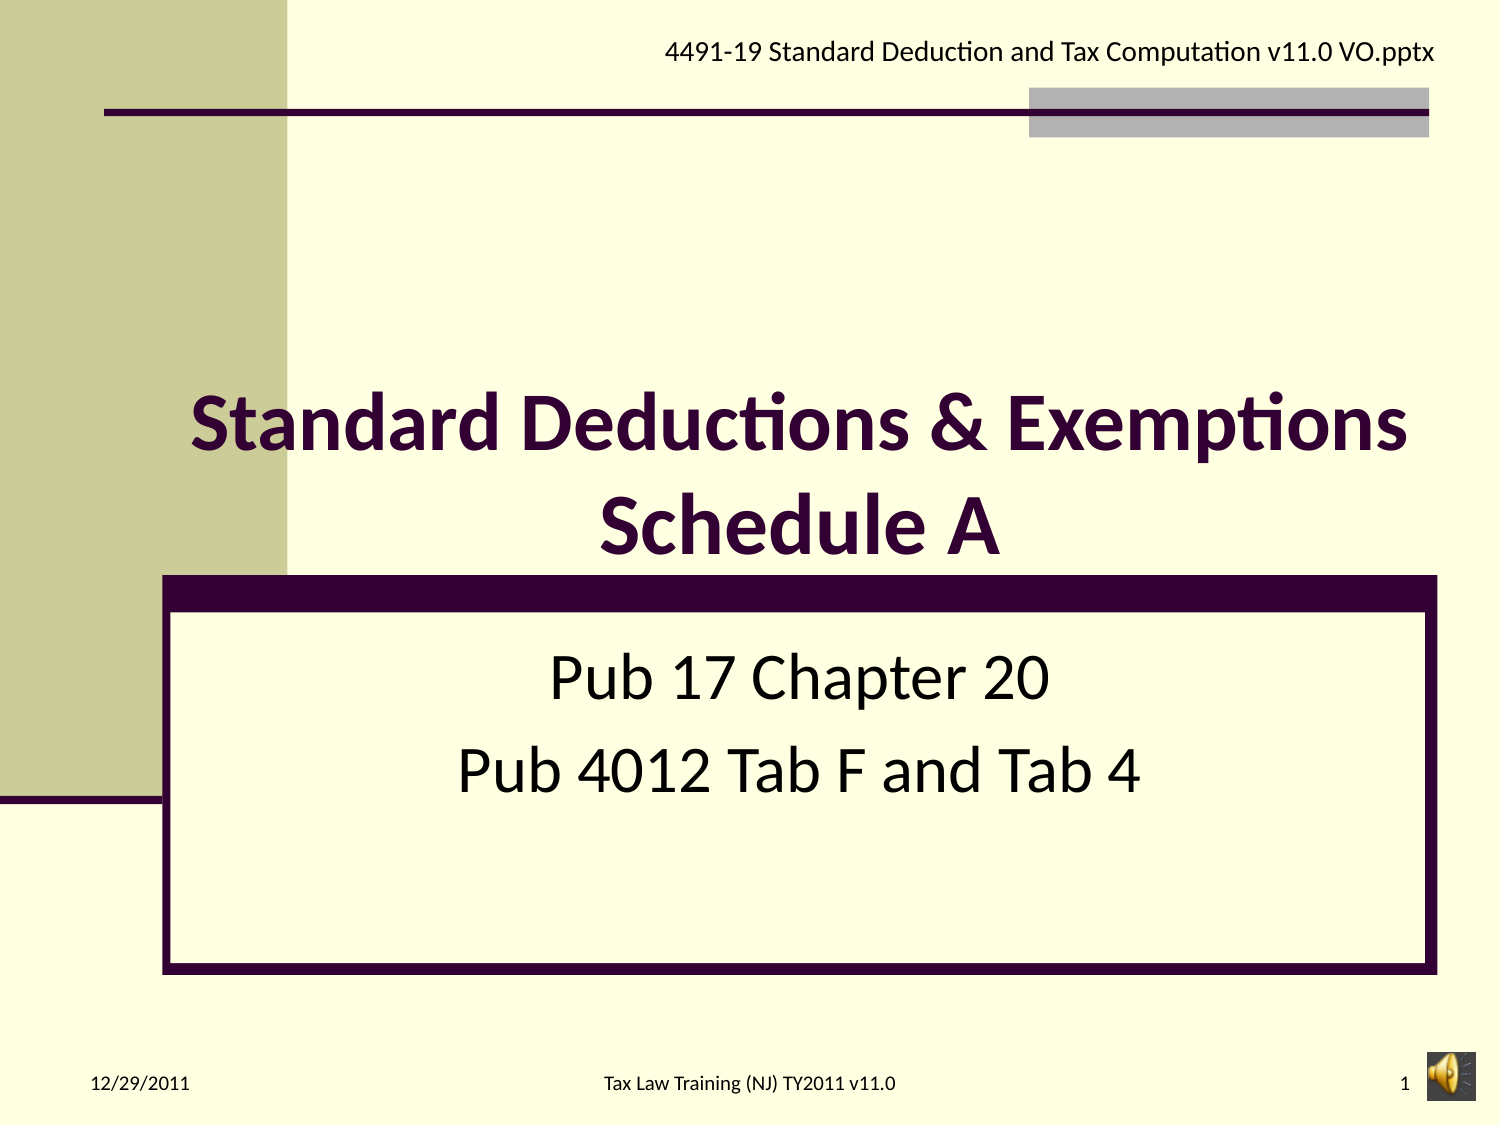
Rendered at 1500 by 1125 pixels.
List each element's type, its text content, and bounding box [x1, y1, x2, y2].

text_box 4491-19 Standard Deduction and Tax Computation v11.0 VO.pptx [487, 24, 1450, 75]
slide_number 1 [1074, 1049, 1426, 1103]
subtitle Pub 17 Chapter 20 Pub 4012 Tab F and Tab 4 [187, 624, 1413, 950]
title Standard Deductions & Exemptions Schedule A [162, 349, 1438, 591]
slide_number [74, 1049, 426, 1103]
footer Tax Law Training (NJ) TY2011 v11.0 [512, 1049, 988, 1103]
picture [1426, 1051, 1477, 1102]
